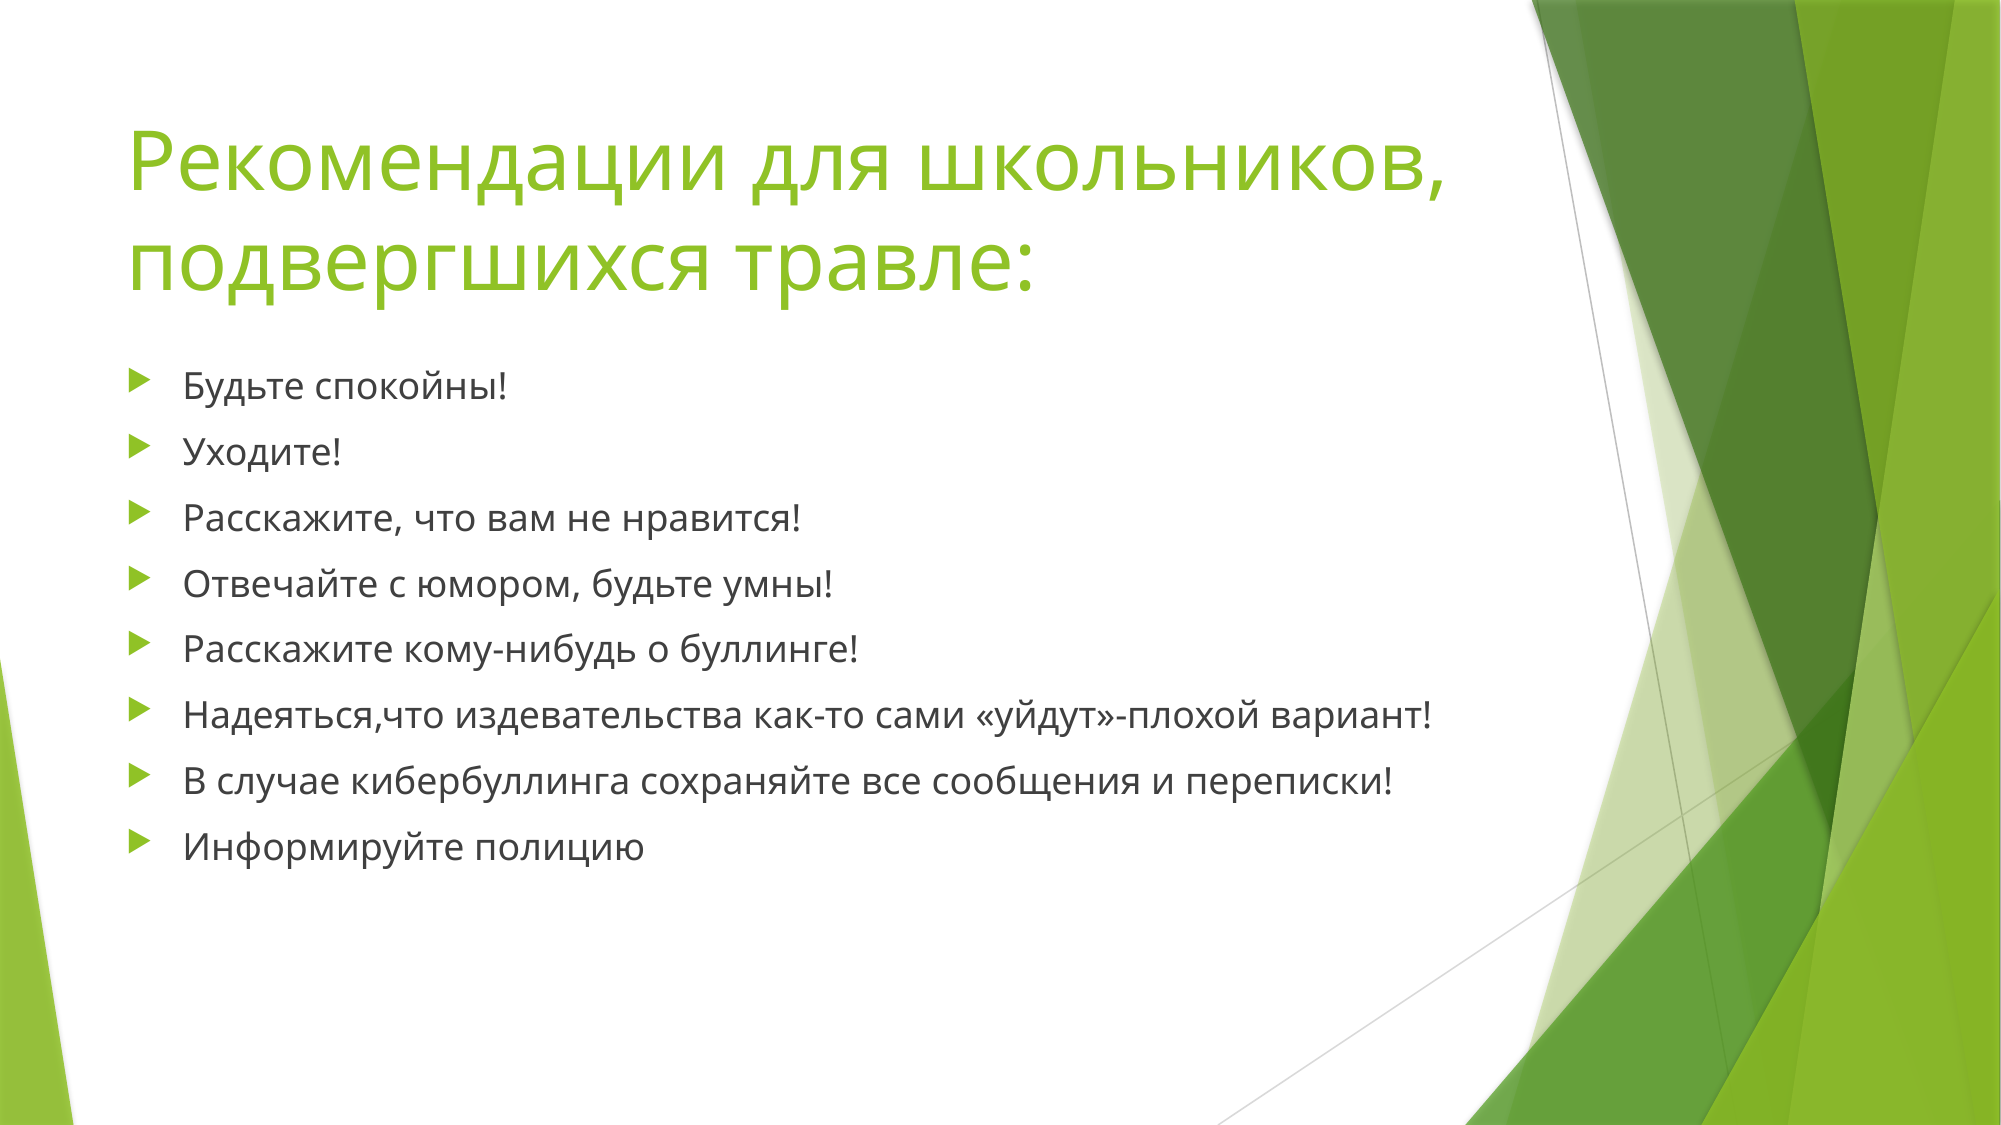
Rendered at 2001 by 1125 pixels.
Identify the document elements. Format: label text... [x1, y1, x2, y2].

title Рекомендации для школьников, подвергшихся травле: [111, 99, 1522, 317]
list Будьте спокойны! Уходите! Расскажите, что вам не нравится! Отвечайте с юмором, будьте умны! Расскажите кому-нибудь о буллинге! Надеяться,что издевательства как-то сами «уйдут»-плохой вариант! В случае кибербуллинга сохраняйте все сообщения и переписки! Информируйте полицию [111, 354, 1522, 992]
